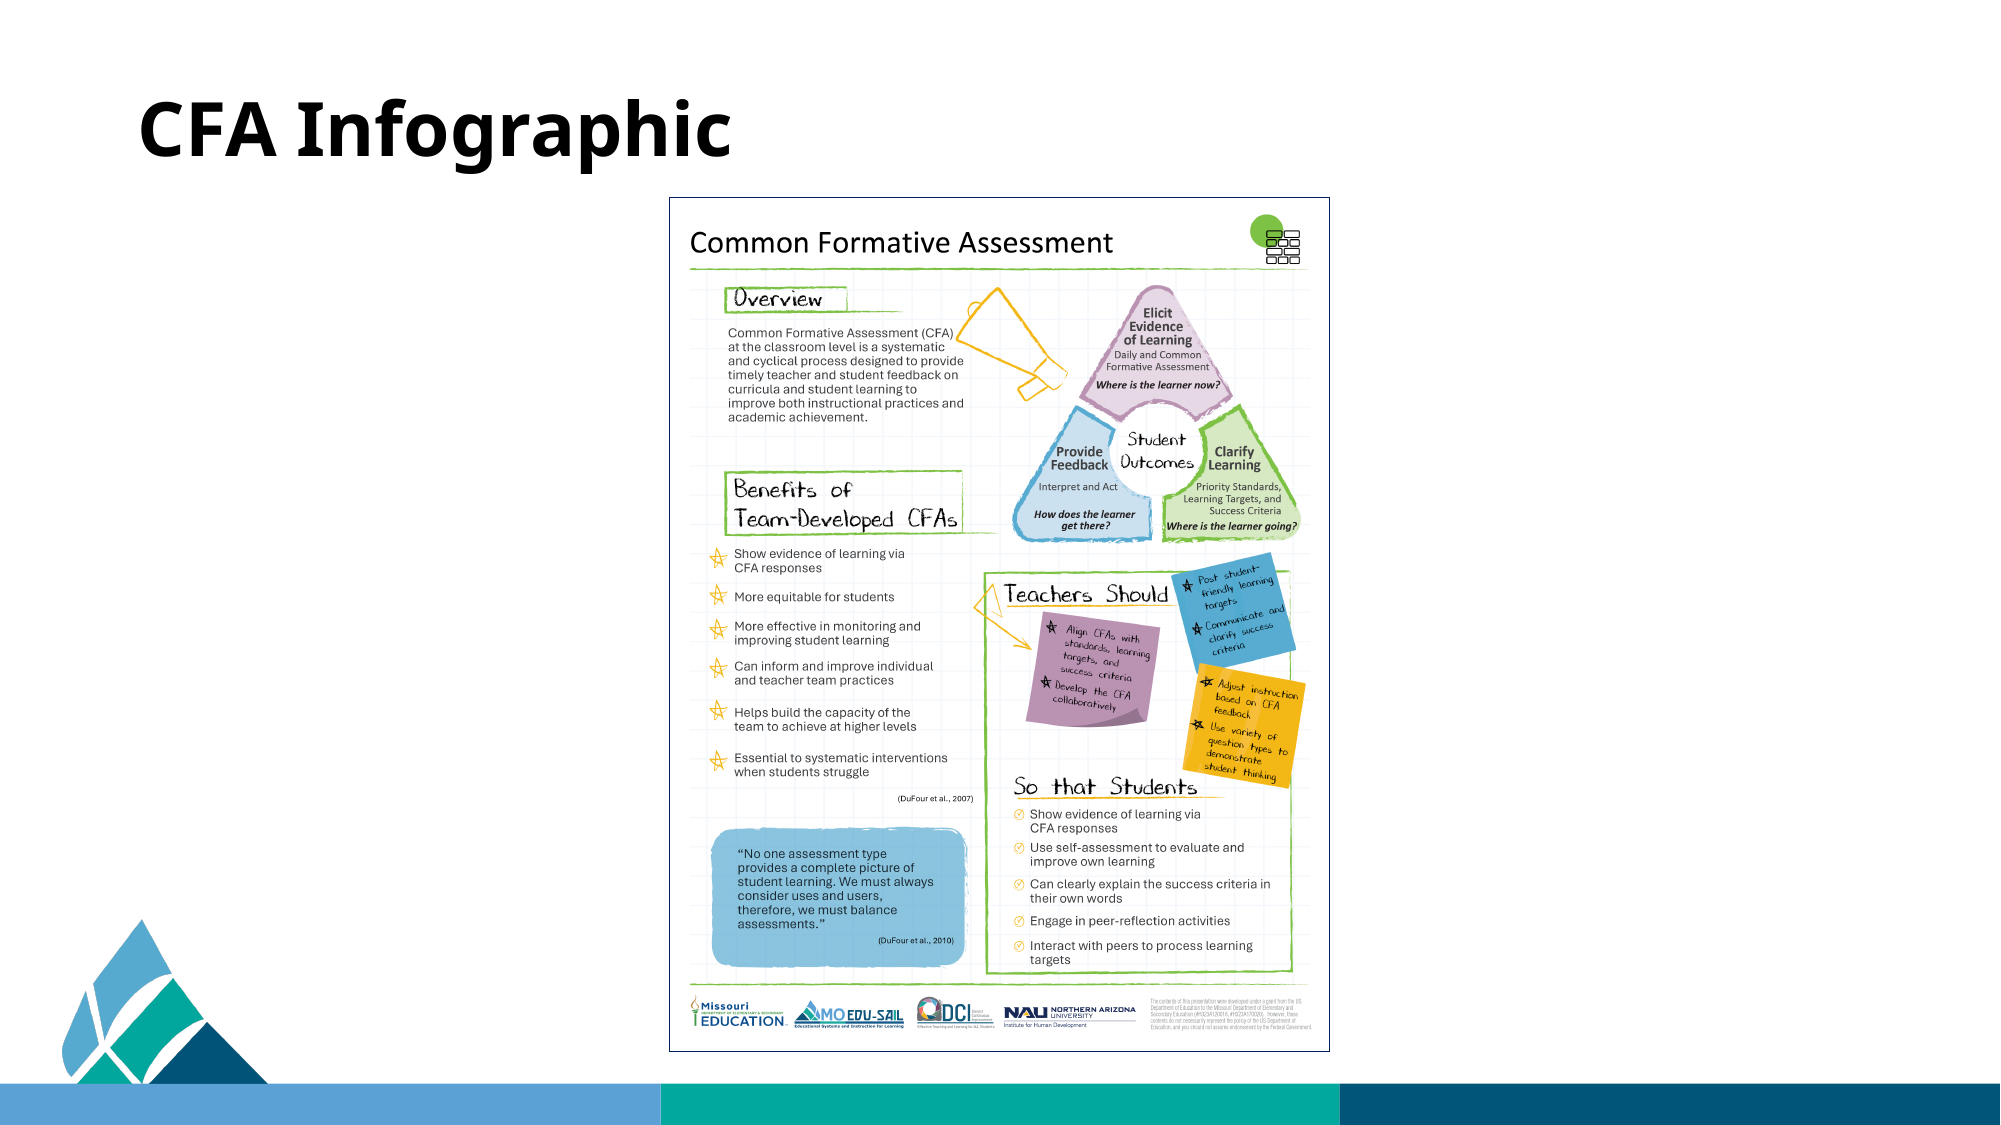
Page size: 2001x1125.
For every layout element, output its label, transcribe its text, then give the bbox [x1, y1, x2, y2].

picture [62, 919, 268, 1084]
picture [669, 197, 1331, 1052]
title CFA Infographic [137, 59, 1939, 193]
